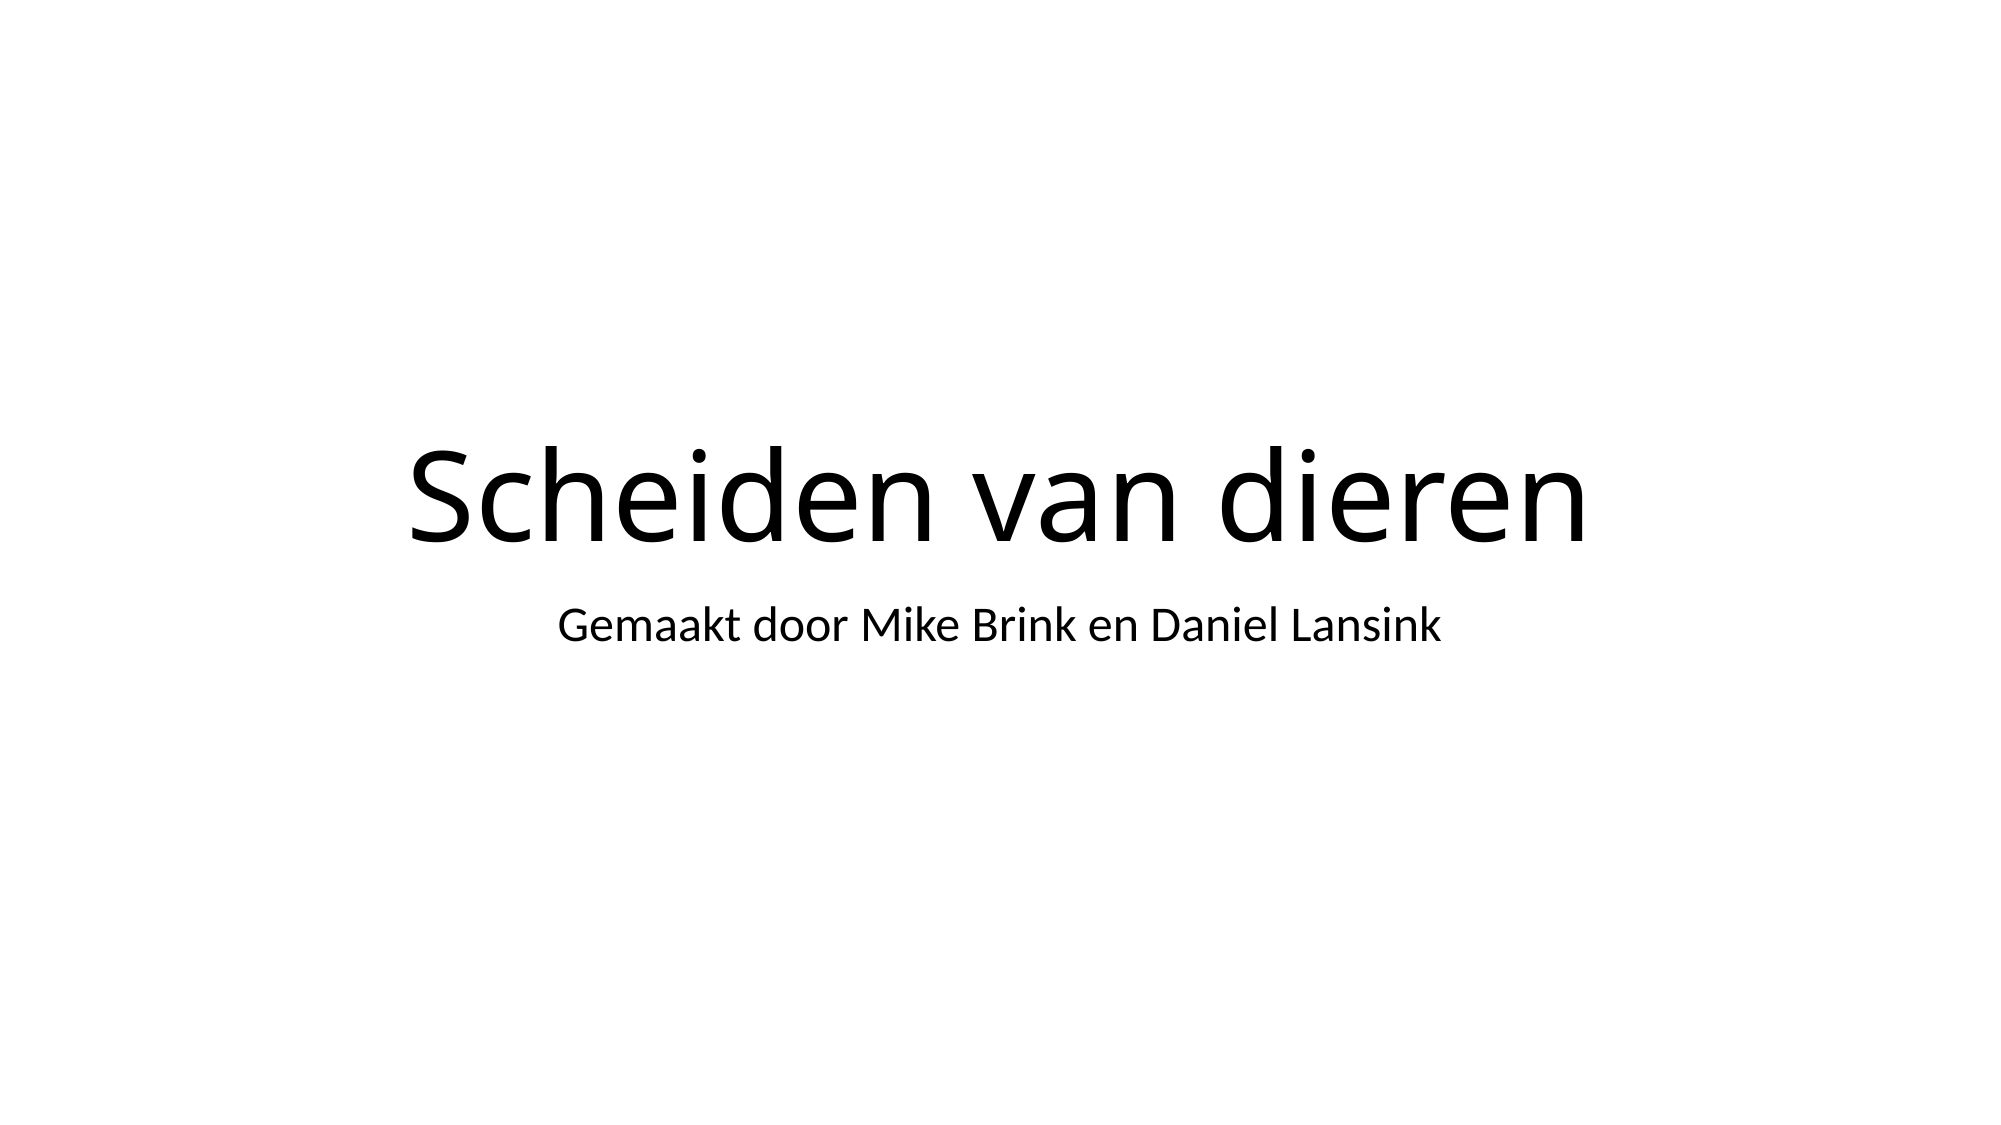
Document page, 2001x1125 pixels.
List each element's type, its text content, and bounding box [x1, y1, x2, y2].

subtitle Gemaakt door Mike Brink en Daniel Lansink [249, 590, 1750, 863]
title Scheiden van dieren [249, 184, 1750, 576]
